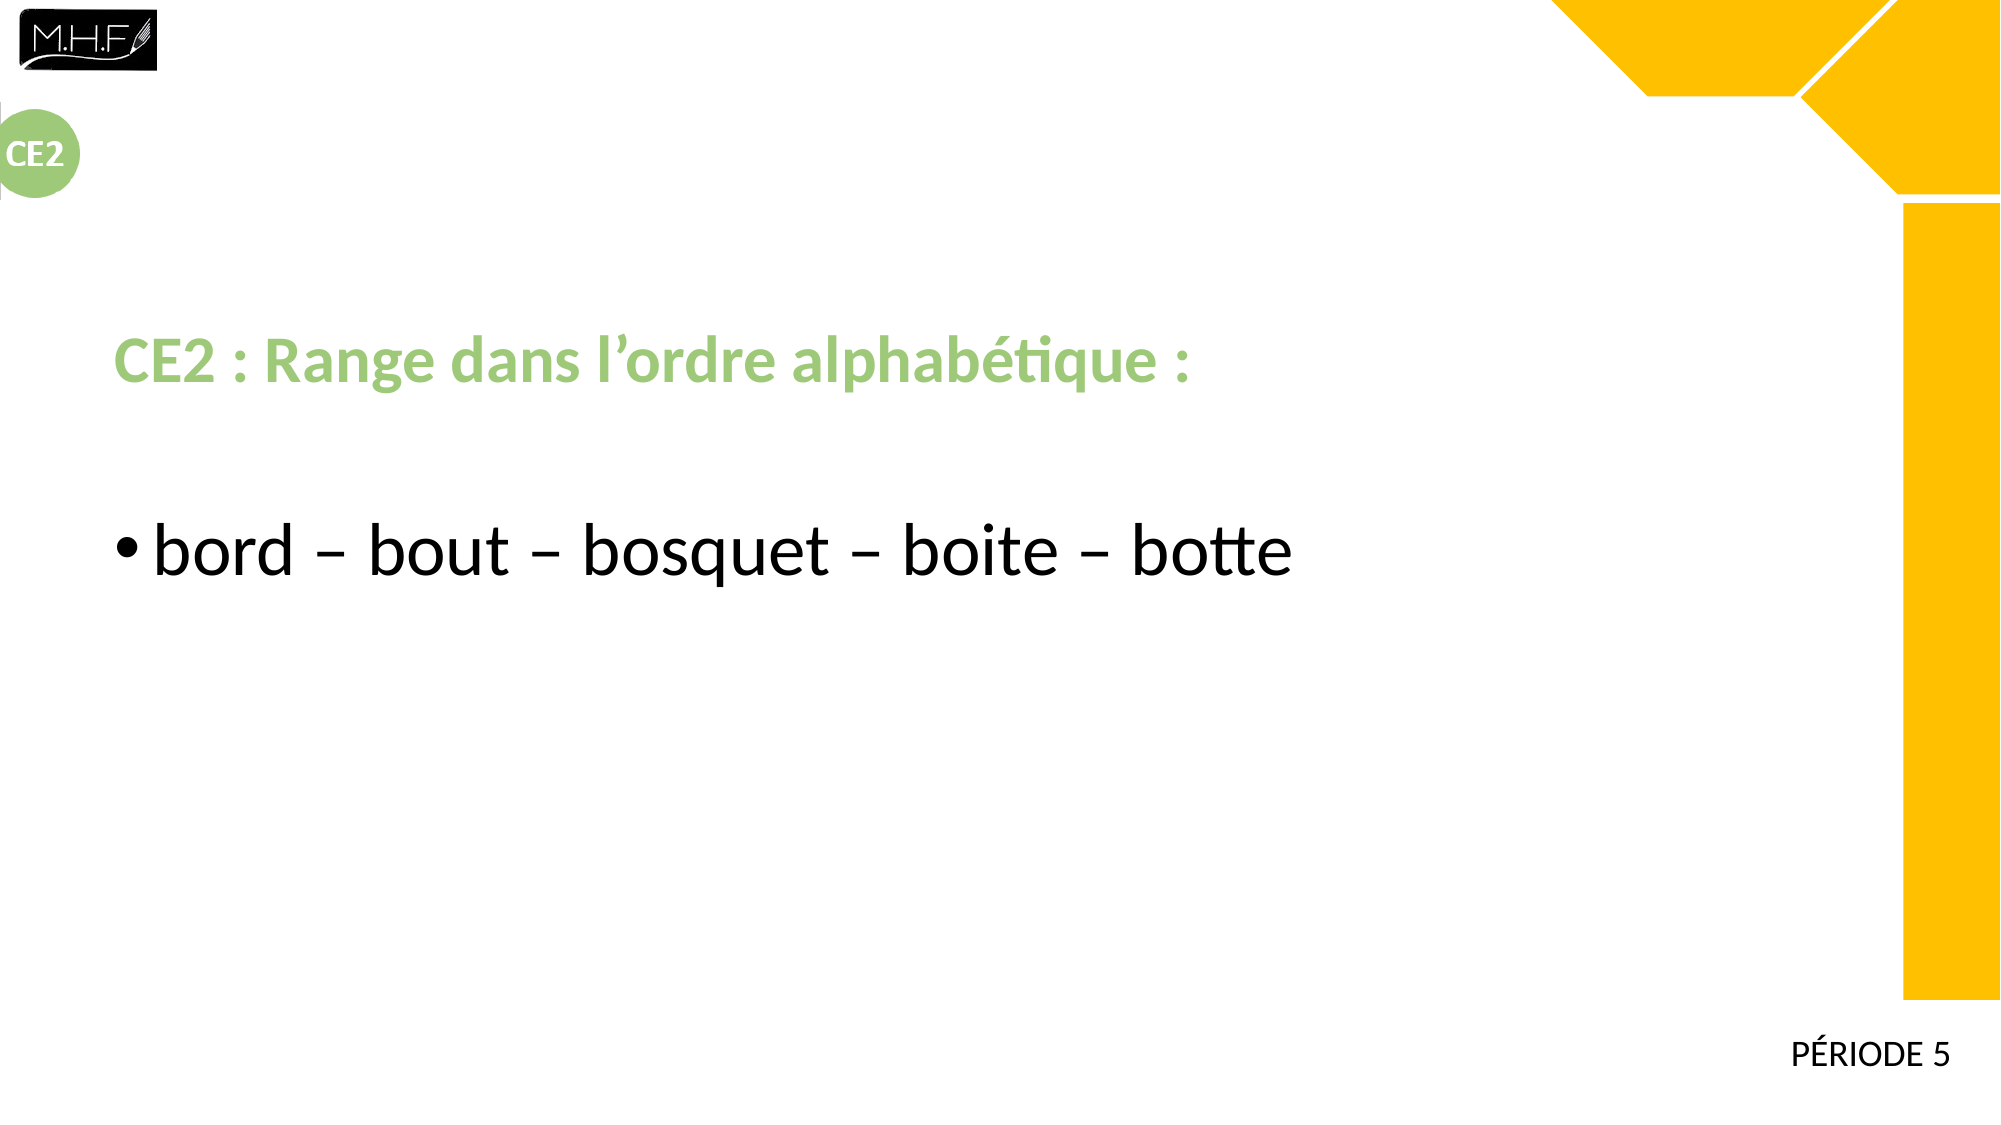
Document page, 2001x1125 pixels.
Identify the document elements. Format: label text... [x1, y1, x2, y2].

text_box [1549, 0, 1892, 98]
text_box CE2 : Range dans l’ordre alphabétique : bord – bout – bosquet – boite – botte [100, 316, 1931, 602]
picture [0, 102, 86, 200]
text_box [1902, 202, 2000, 1001]
picture [16, 7, 157, 74]
text_box [1799, 0, 2000, 196]
text_box PÉRIODE 5 [1362, 1021, 1967, 1082]
